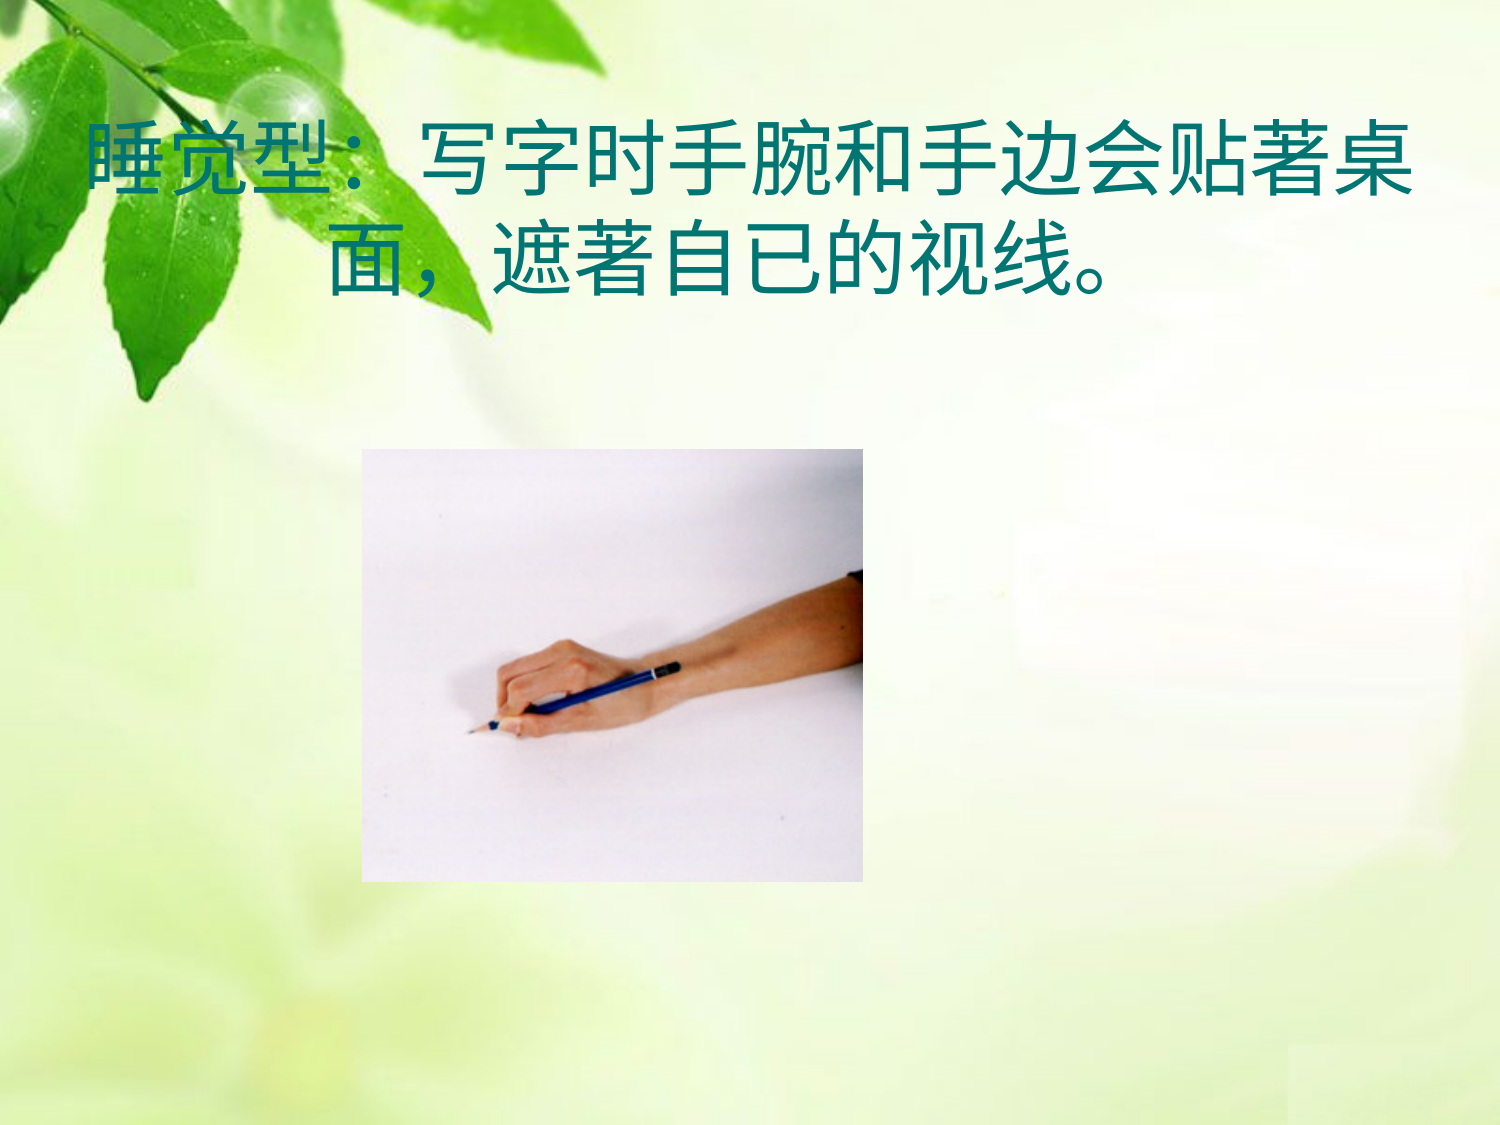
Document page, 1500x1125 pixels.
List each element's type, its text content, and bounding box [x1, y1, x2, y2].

picture [0, 0, 1500, 1125]
title 睡觉型：写字时手腕和手边会贴著桌面，遮著自已的视线。 [49, 112, 1451, 301]
